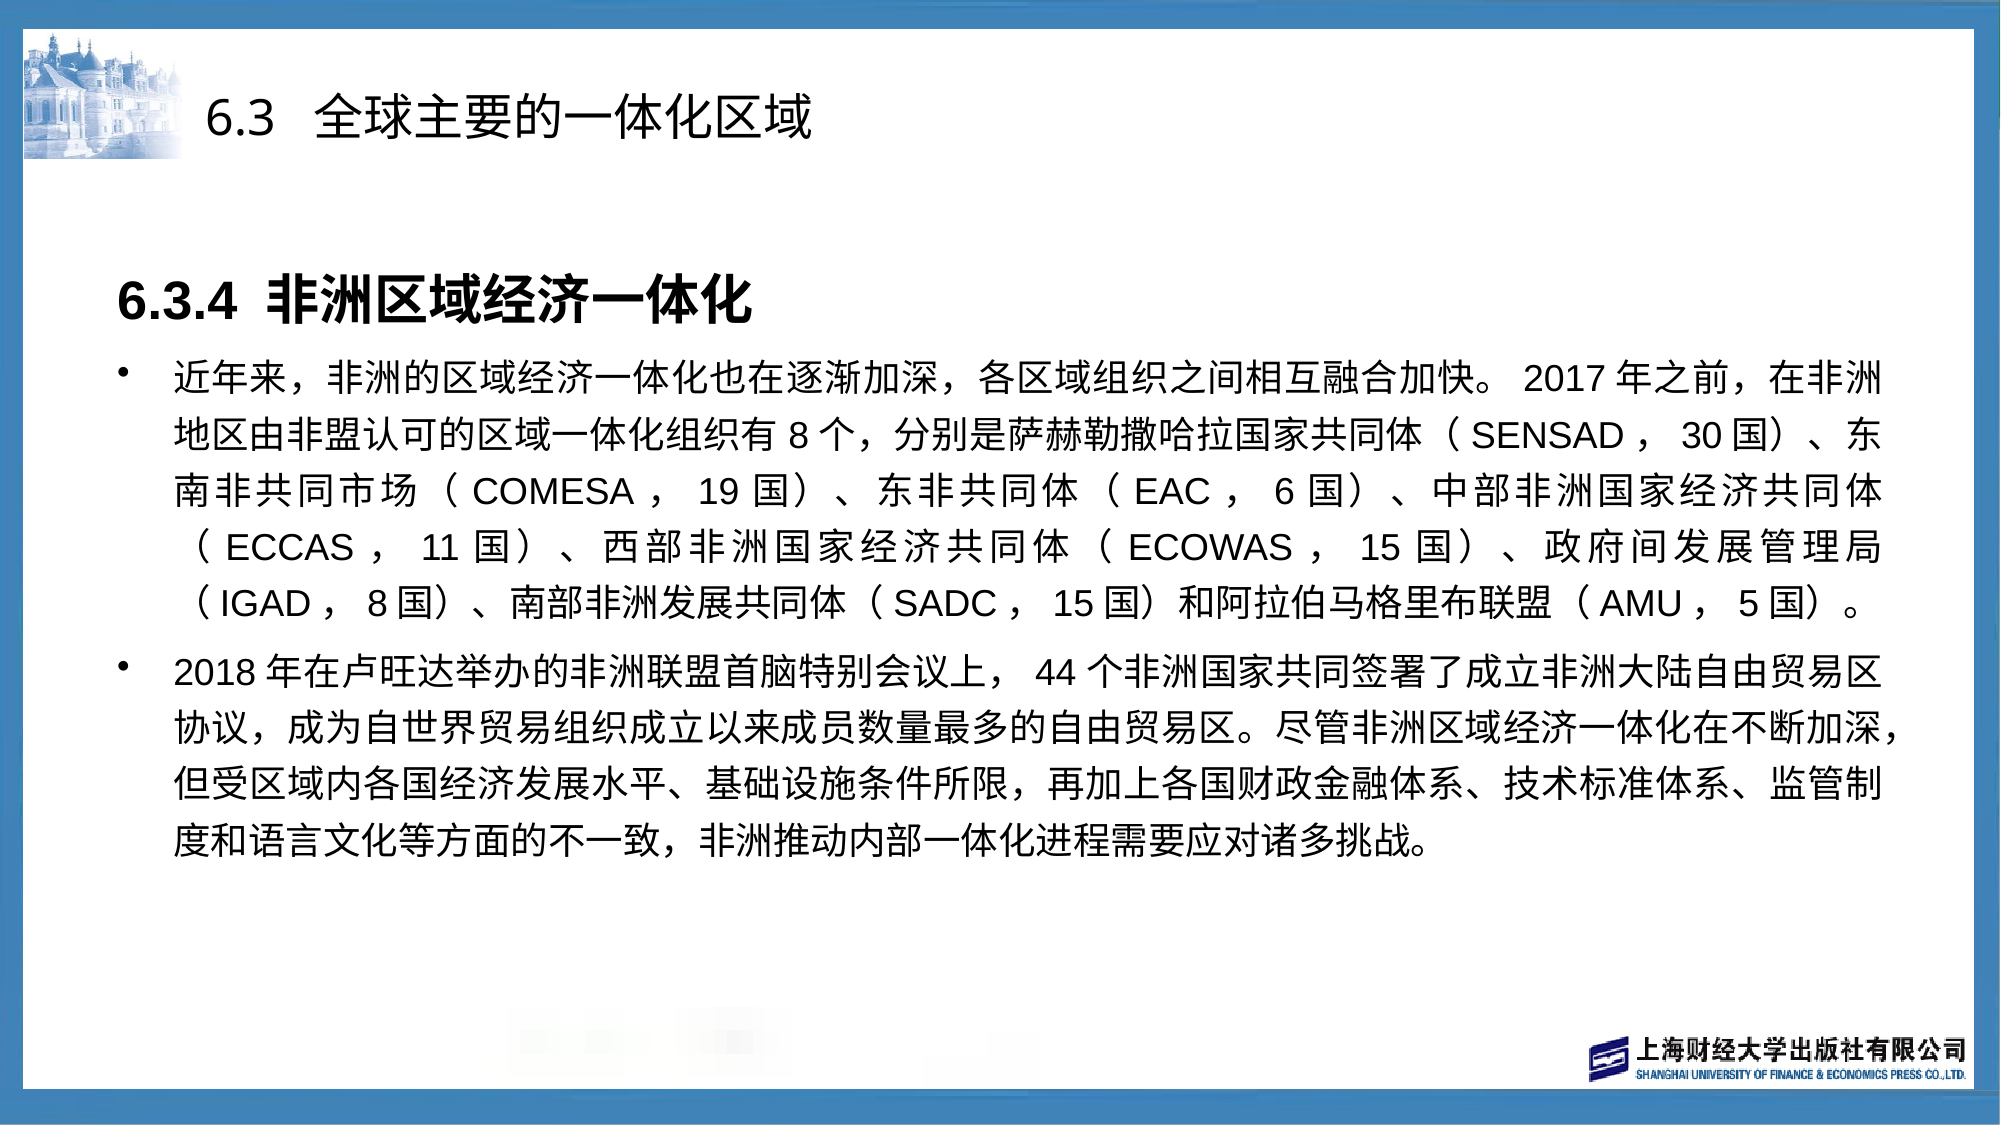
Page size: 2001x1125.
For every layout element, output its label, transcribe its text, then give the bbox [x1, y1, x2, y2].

list 6.3.4 非洲区域经济一体化 近年来，非洲的区域经济一体化也在逐渐加深，各区域组织之间相互融合加快。2017年之前，在非洲地区由非盟认可的区域一体化组织有8个，分别是萨赫勒撒哈拉国家共同体（SENSAD，30国）、东南非共同市场（COMESA，19国）、东非共同体（EAC，6国）、中部非洲国家经济共同体（ECCAS，11国）、西部非洲国家经济共同体（ECOWAS，15国）、政府间发展管理局（IGAD，8国）、南部非洲发展共同体（SADC，15国）和阿拉伯马格里布联盟（AMU，5国）。 2018年在卢旺达举办的非洲联盟首脑特别会议上，44个非洲国家共同签署了成立非洲大陆自由贸易区协议，成为自世界贸易组织成立以来成员数量最多的自由贸易区。尽管非洲区域经济一体化在不断加深，但受区域内各国经济发展水平、基础设施条件所限，再加上各国财政金融体系、技术标准体系、监管制度和语言文化等方面的不一致，非洲推动内部一体化进程需要应对诸多挑战。 [102, 241, 1898, 1065]
picture [0, 0, 2001, 1125]
title 6.3 全球主要的一体化区域 [190, 64, 1547, 168]
